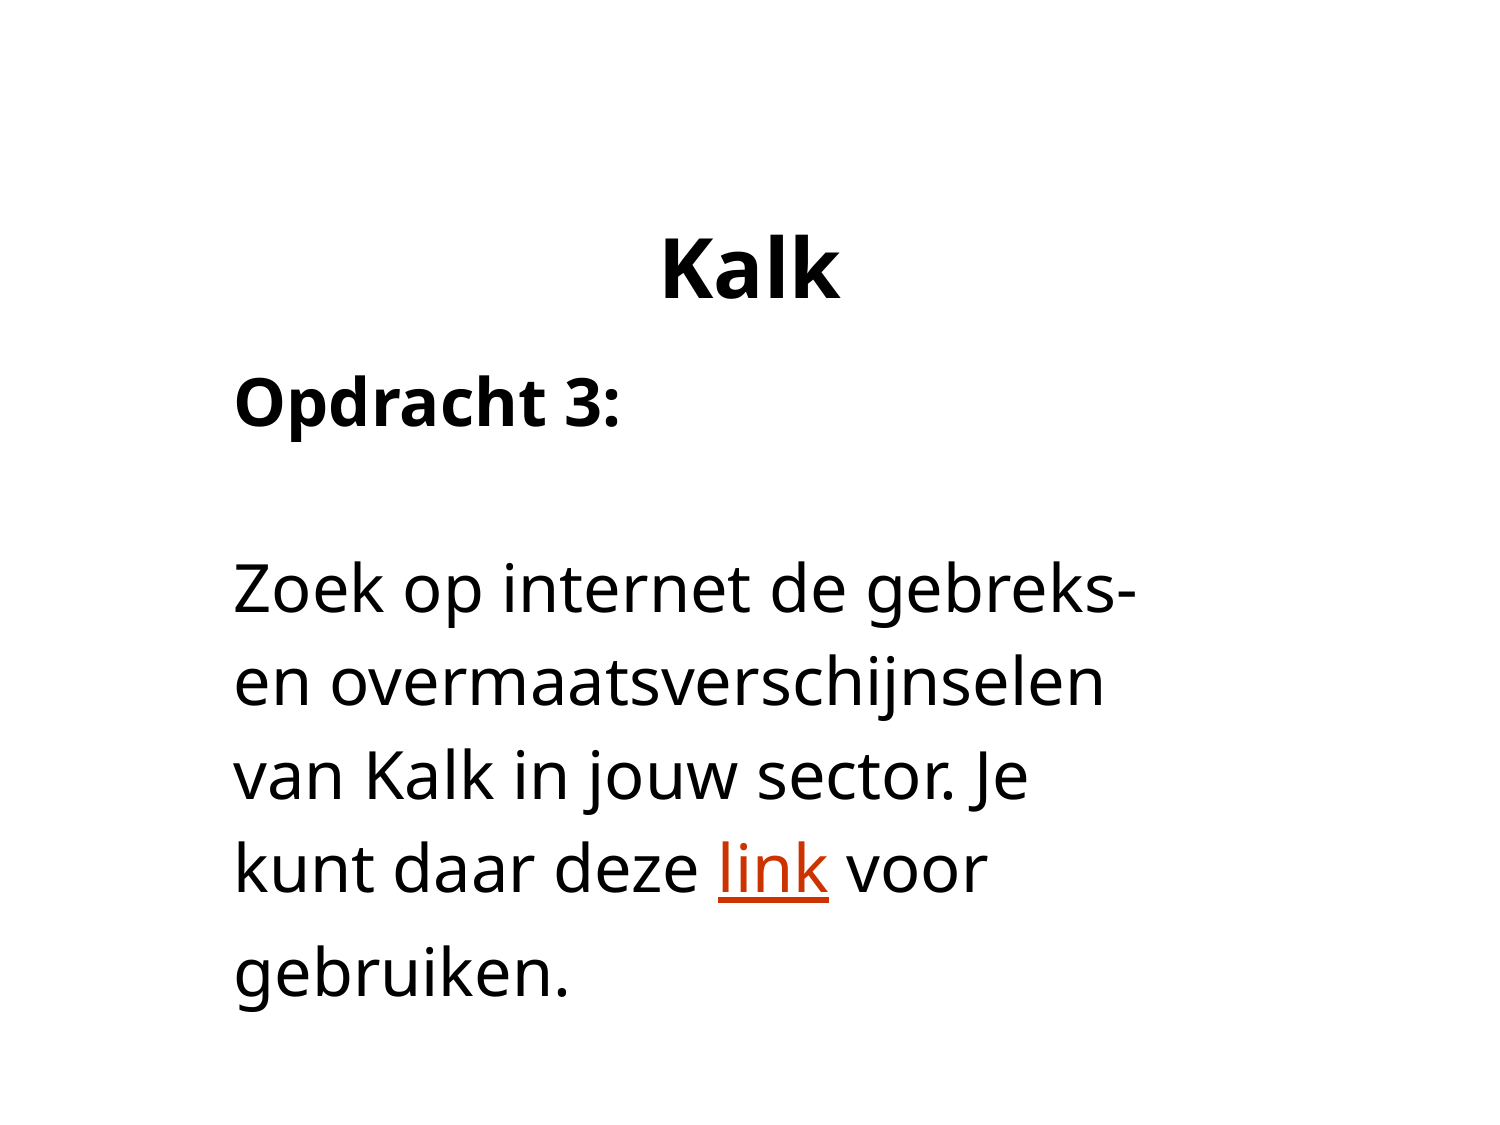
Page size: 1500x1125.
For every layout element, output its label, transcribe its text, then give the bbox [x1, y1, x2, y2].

title Kalk [283, 184, 1217, 347]
list Opdracht 3: Zoek op internet de gebreks- en overmaatsverschijnselen van Kalk in jouw sector. Je kunt daar deze link voor gebruiken. [218, 351, 1164, 848]
